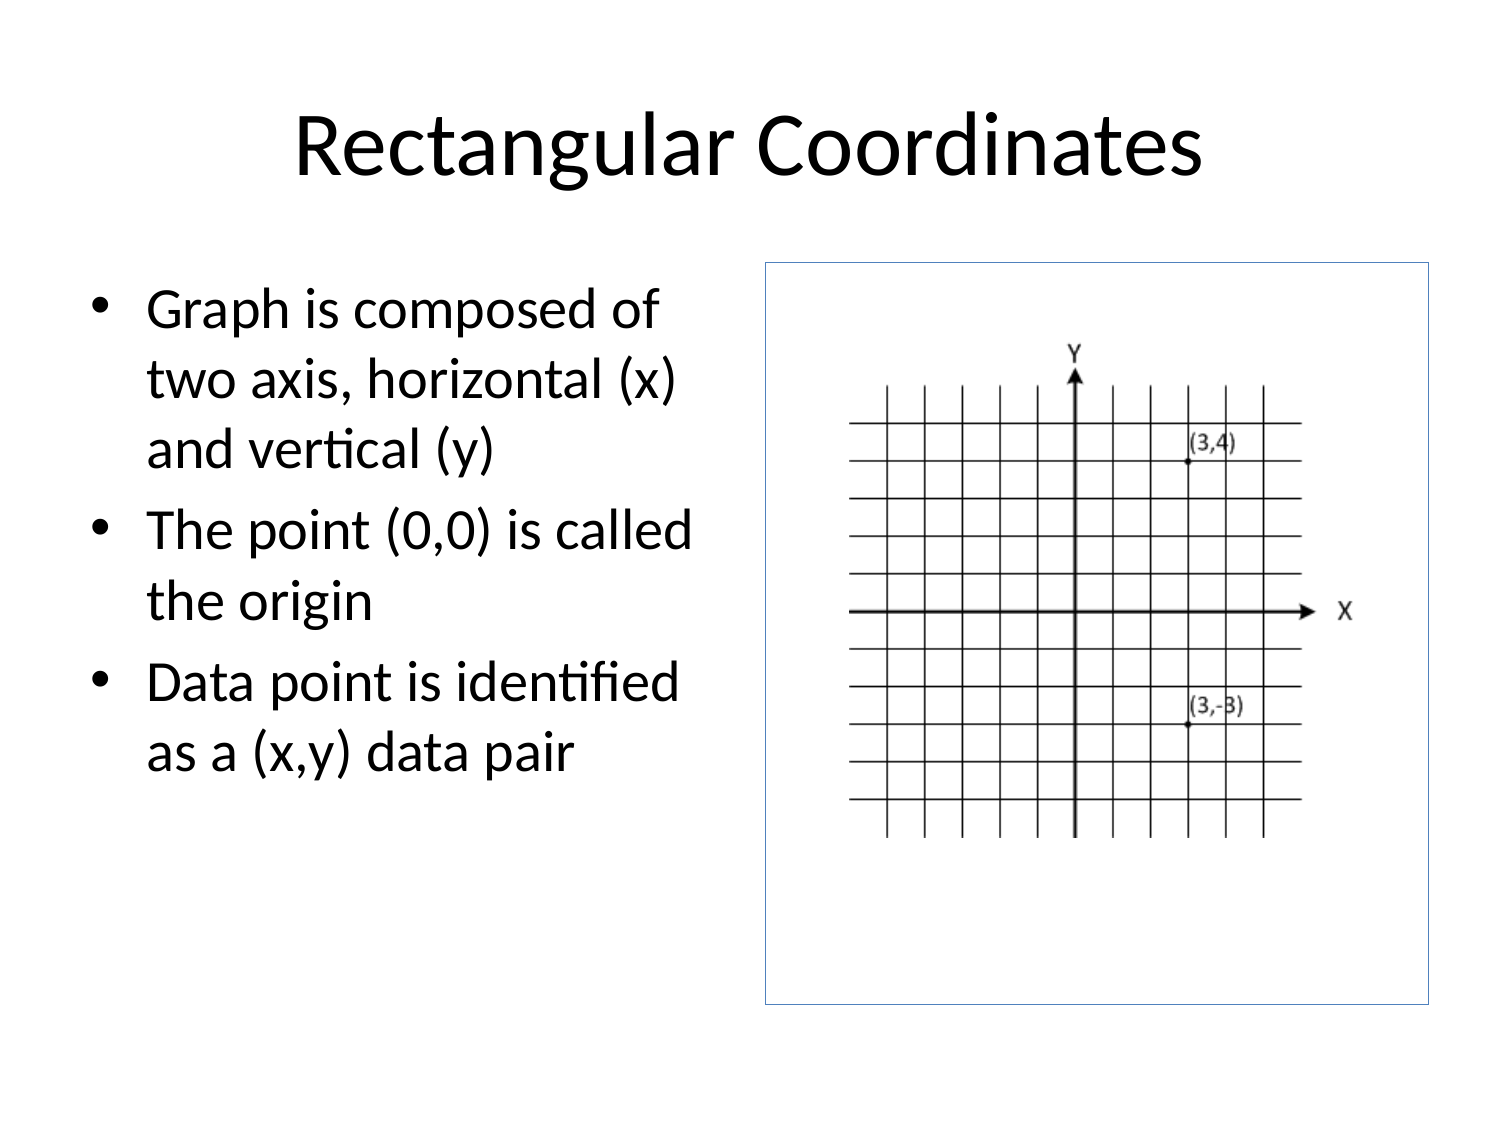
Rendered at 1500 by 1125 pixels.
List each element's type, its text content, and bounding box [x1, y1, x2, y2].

picture [849, 332, 1354, 838]
title Rectangular Coordinates [75, 45, 1425, 233]
list Graph is composed of two axis, horizontal (x) and vertical (y) The point (0,0) is called the origin Data point is identified as a (x,y) data pair [75, 262, 738, 1005]
list [765, 262, 1429, 1005]
